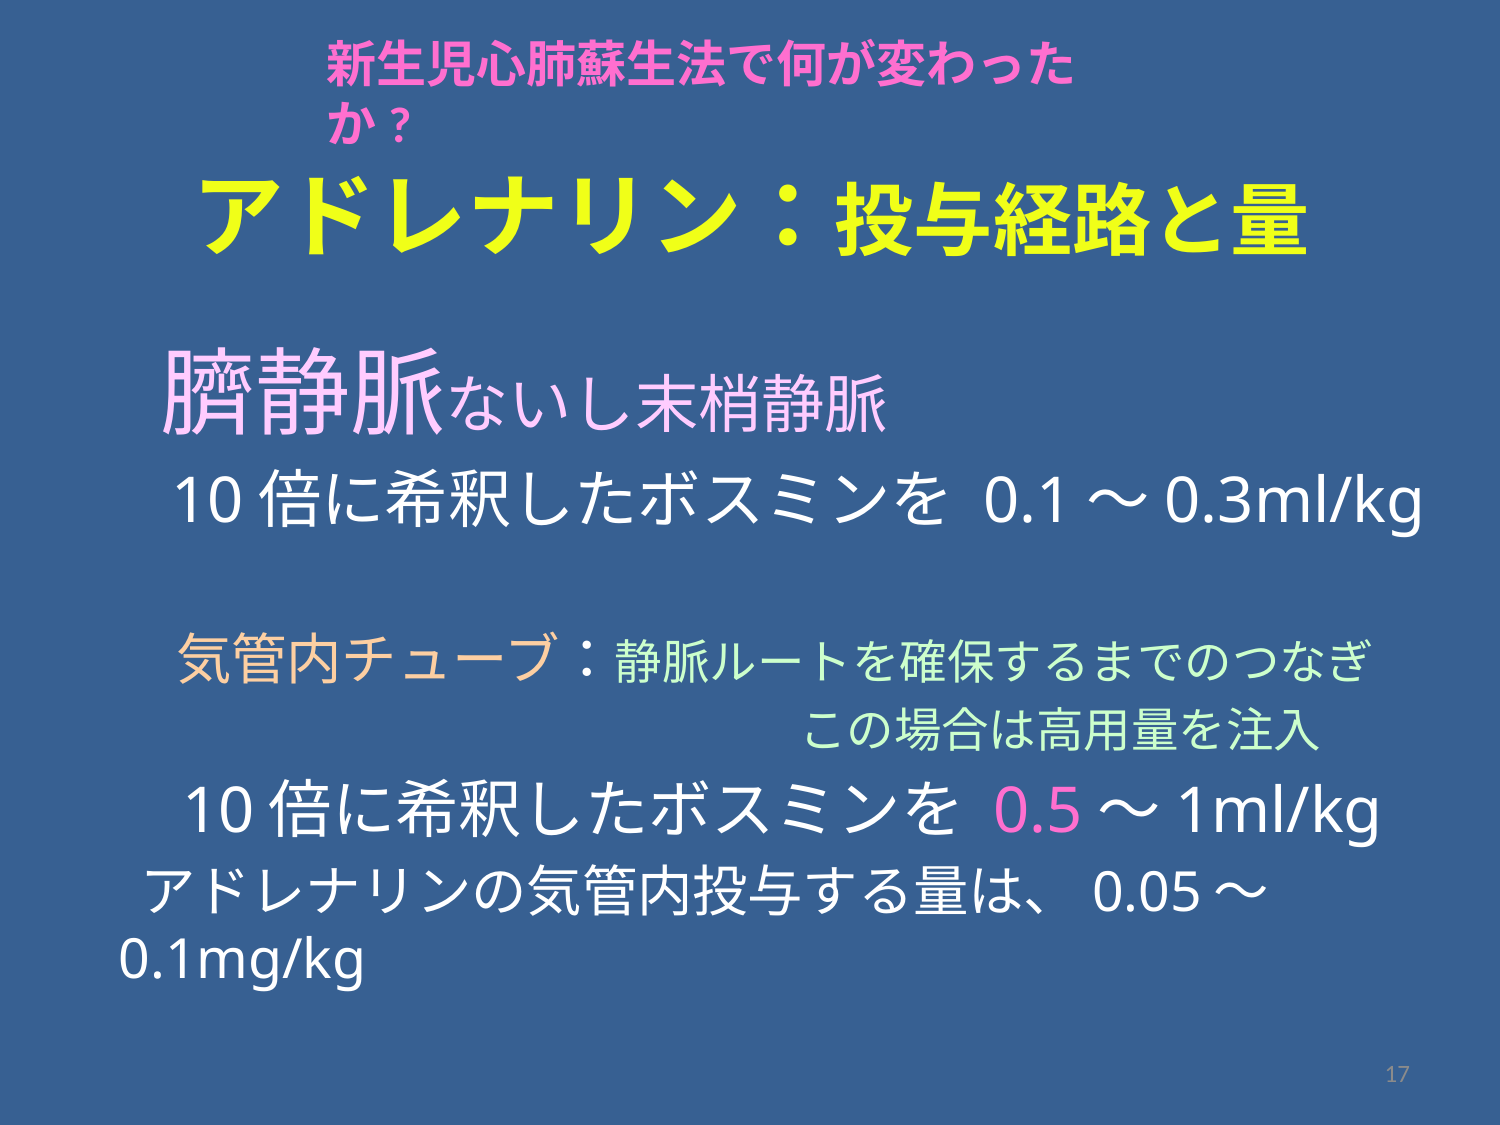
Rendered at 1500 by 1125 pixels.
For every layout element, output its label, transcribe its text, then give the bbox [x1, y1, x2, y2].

text_box 新生児心肺蘇生法で何が変わったか? [311, 24, 1175, 160]
title アドレナリン：投与経路と量 [99, 99, 1403, 324]
slide_number 17 [1074, 1042, 1425, 1103]
list 臍静脈ないし末梢静脈 10倍に希釈したボスミンを 0.1〜0.3ml/kg 気管内チューブ：静脈ルートを確保するまでのつなぎ この場合は高用量を注入 10倍に希釈したボスミンを 0.5〜1ml/kg アドレナリンの気管内投与する量は、0.05～0.1mg/kg [50, 324, 1466, 1008]
